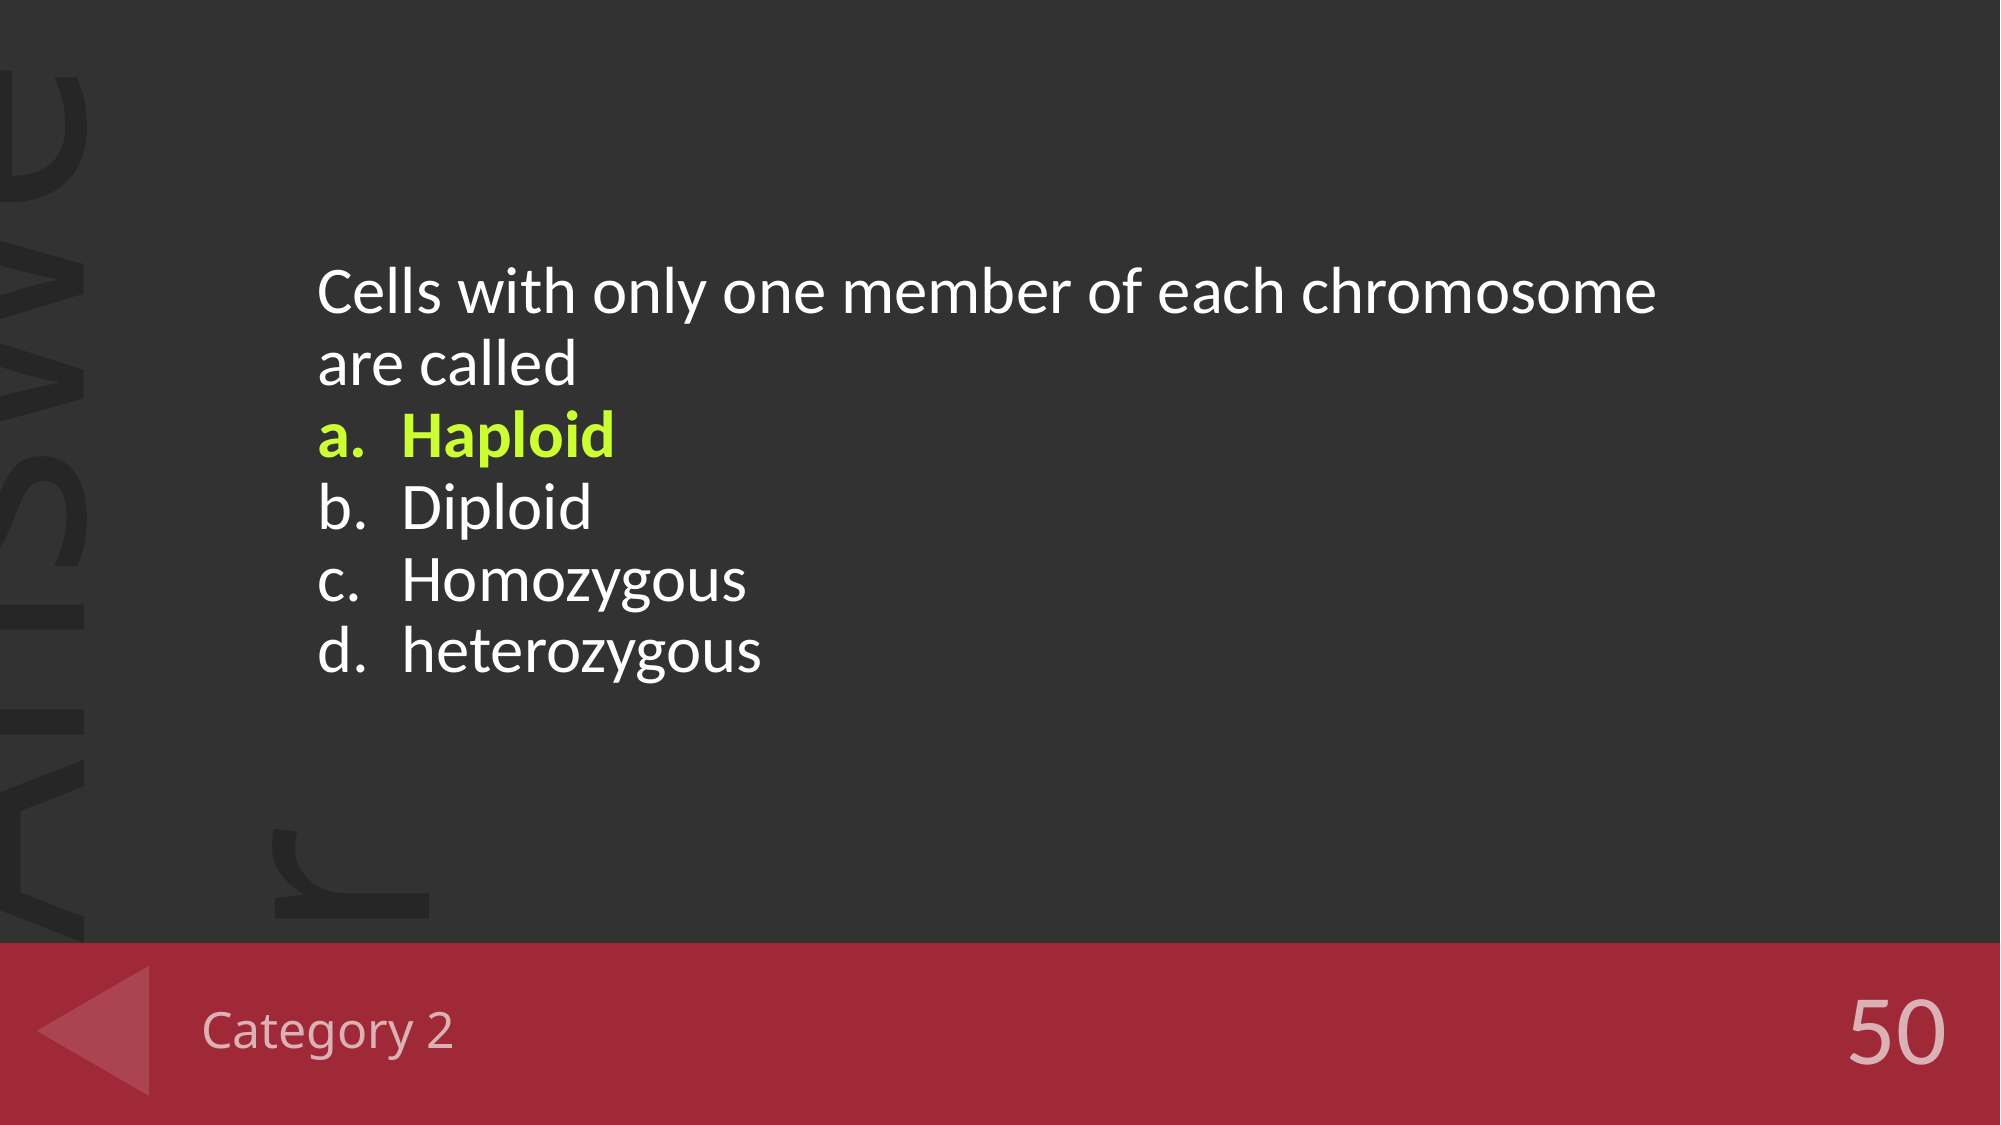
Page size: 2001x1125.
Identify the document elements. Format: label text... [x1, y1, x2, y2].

list Cells with only one member of each chromosome are called Haploid Diploid Homozygous heterozygous [302, 307, 1760, 636]
list 50 [1494, 967, 1963, 1097]
title Category 2 [185, 967, 1494, 1097]
